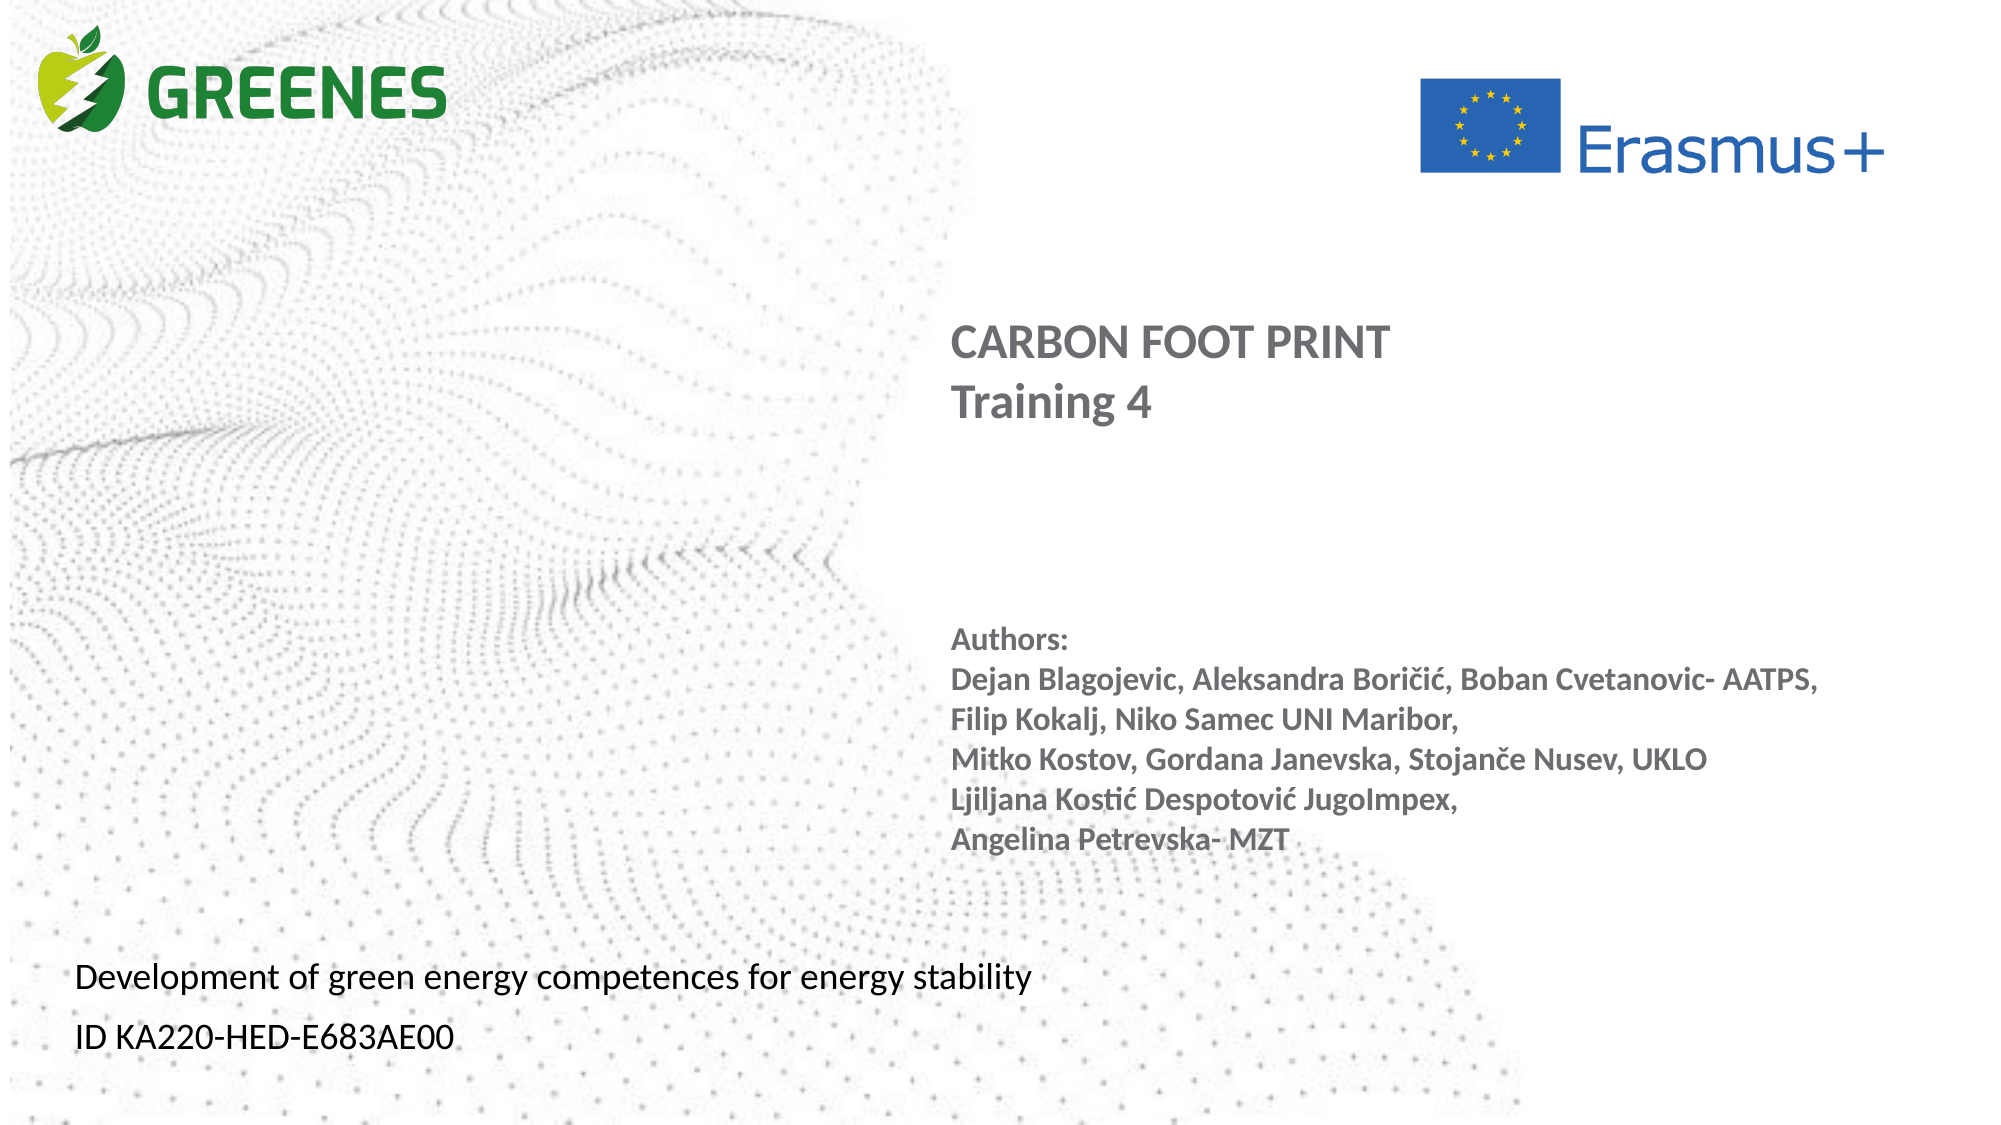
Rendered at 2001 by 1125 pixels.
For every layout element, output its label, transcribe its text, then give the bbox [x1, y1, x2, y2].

text_box CARBON FOOT PRINT Training 4 [948, 308, 1927, 429]
text_box [10, 0, 1548, 1125]
picture [38, 25, 446, 132]
text_box ID KA220-HED-E683AE00 [60, 1004, 1060, 1065]
text_box Development of green energy competences for energy stability [60, 944, 1060, 1004]
text_box Authors: Dejan Blagojevic, Aleksandra Boričić, Boban Cvetanovic- AATPS, Filip Kokalj, Niko Samec UNI Maribor, Mitko Kostov, Gordana Janevska, Stojanče Nusev, UKLO Ljiljana Kostić Despotović JugoImpex, Angelina Petrevska- MZT [948, 617, 1927, 898]
picture [1393, 51, 1911, 200]
